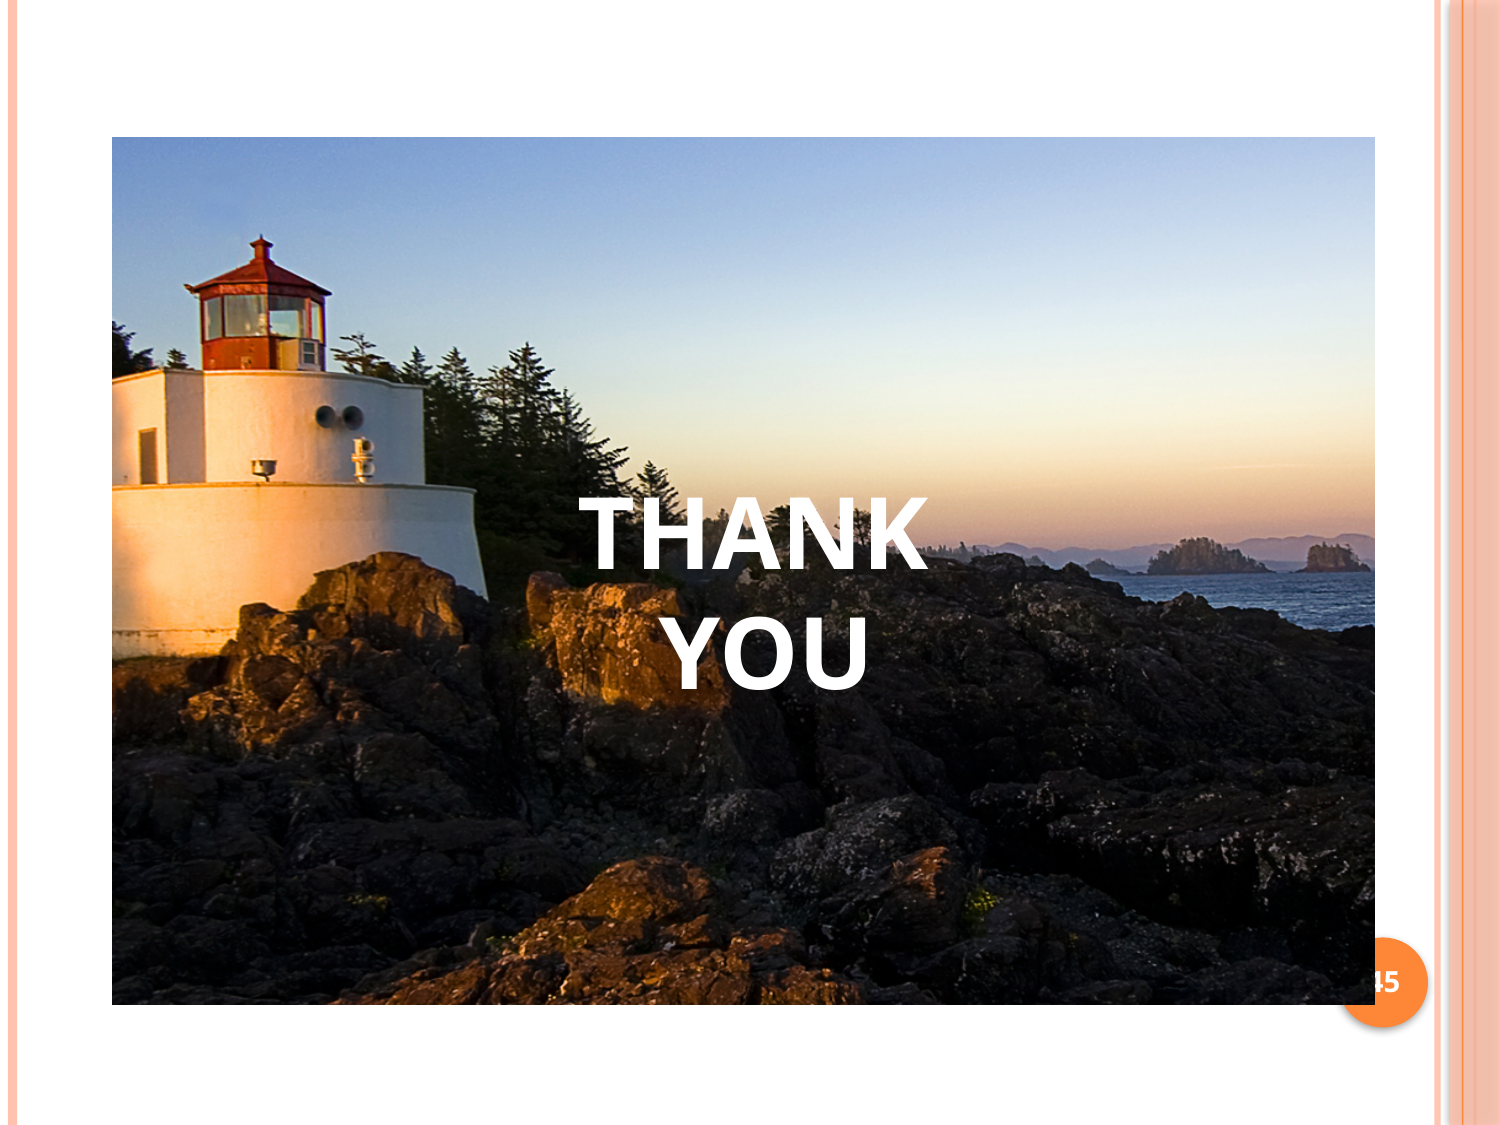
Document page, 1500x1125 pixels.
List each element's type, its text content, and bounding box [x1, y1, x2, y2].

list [111, 136, 1376, 1006]
slide_number 45 [1333, 940, 1434, 1027]
